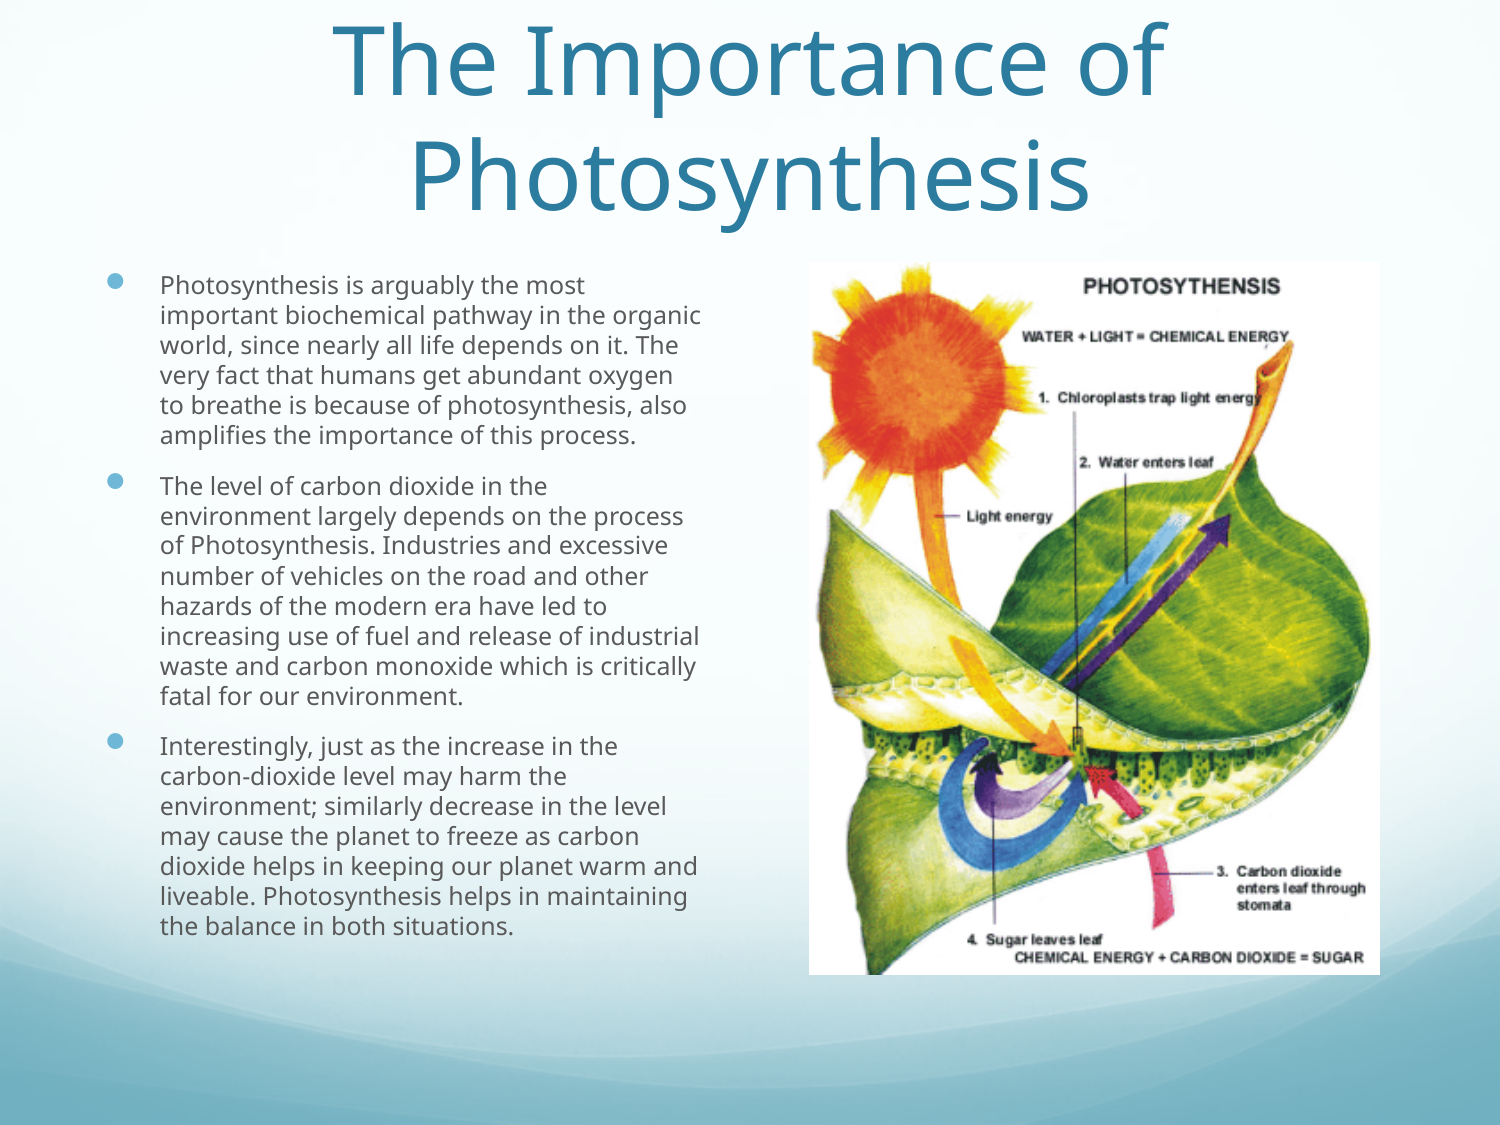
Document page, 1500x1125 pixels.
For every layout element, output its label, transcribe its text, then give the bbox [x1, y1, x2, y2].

title The Importance of Photosynthesis [89, 17, 1410, 238]
list Photosynthesis is arguably the most important biochemical pathway in the organic world, since nearly all life depends on it. The very fact that humans get abundant oxygen to breathe is because of photosynthesis, also amplifies the importance of this process. The level of carbon dioxide in the environment largely depends on the process of Photosynthesis. Industries and excessive number of vehicles on the road and other hazards of the modern era have led to increasing use of fuel and release of industrial waste and carbon monoxide which is critically fatal for our environment. Interestingly, just as the increase in the carbon-dioxide level may harm the environment; similarly decrease in the level may cause the planet to freeze as carbon dioxide helps in keeping our planet warm and liveable. Photosynthesis helps in maintaining the balance in both situations. [89, 262, 721, 976]
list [778, 261, 1410, 976]
